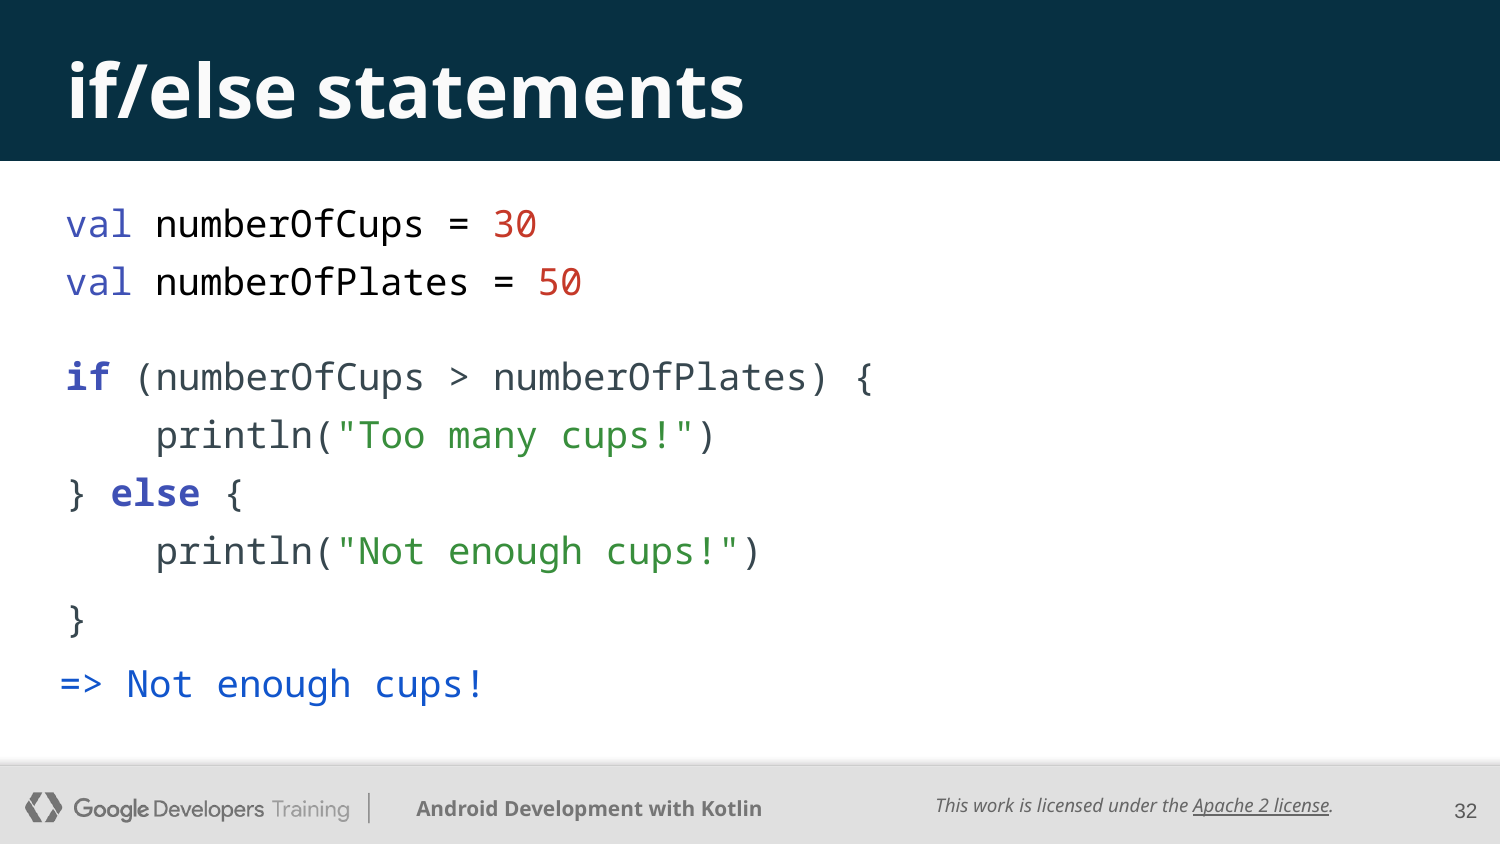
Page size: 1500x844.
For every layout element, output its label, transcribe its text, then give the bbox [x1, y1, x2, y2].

text_box => Not enough cups! [44, 626, 581, 739]
text_box if (numberOfCups > numberOfPlates) { println("Too many cups!") } else { println("Not enough cups!") } [50, 331, 1024, 698]
list val numberOfCups = 30 val numberOfPlates = 50 [50, 178, 1448, 311]
picture [0, 161, 1500, 844]
title if/else statements [51, 28, 1449, 122]
slide_number ‹#› [1402, 777, 1493, 842]
